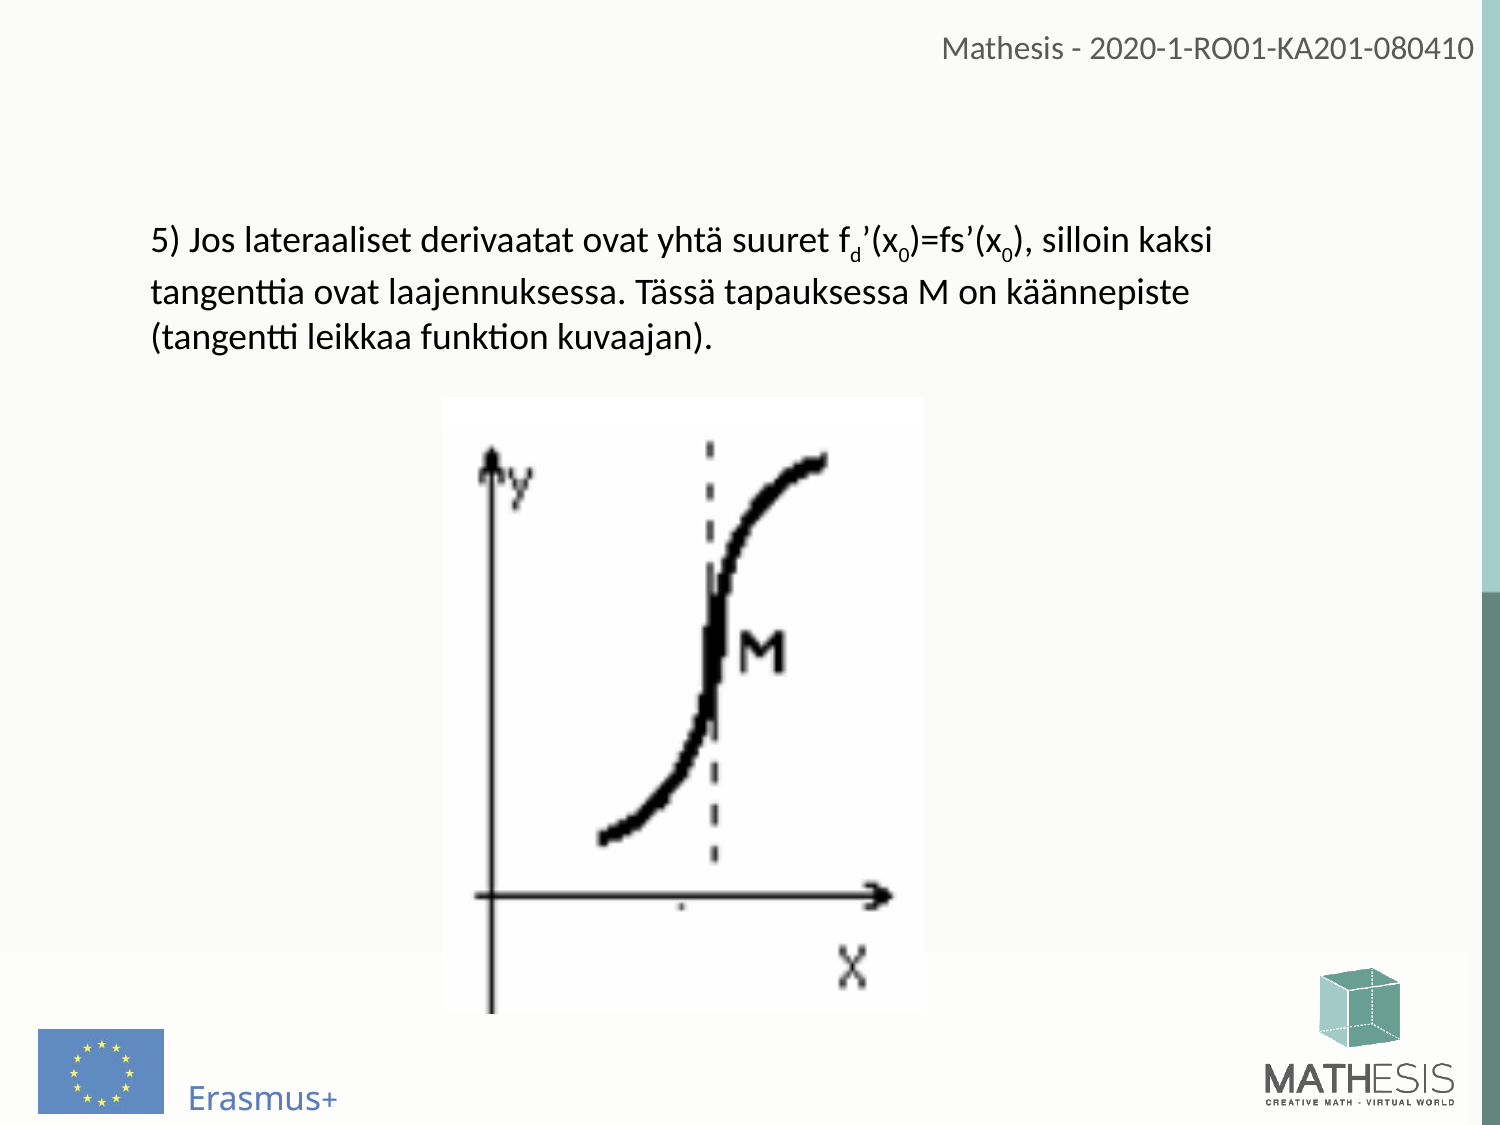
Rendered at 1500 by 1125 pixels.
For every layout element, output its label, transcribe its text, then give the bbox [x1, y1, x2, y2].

text_box 5) Jos lateraaliset derivaatat ovat yhtä suuret fd’(x0)=fs’(x0), silloin kaksi tangenttia ovat laajennuksessa. Tässä tapauksessa M on käännepiste (tangentti leikkaa funktion kuvaajan). [135, 208, 1258, 364]
picture [442, 396, 924, 1015]
